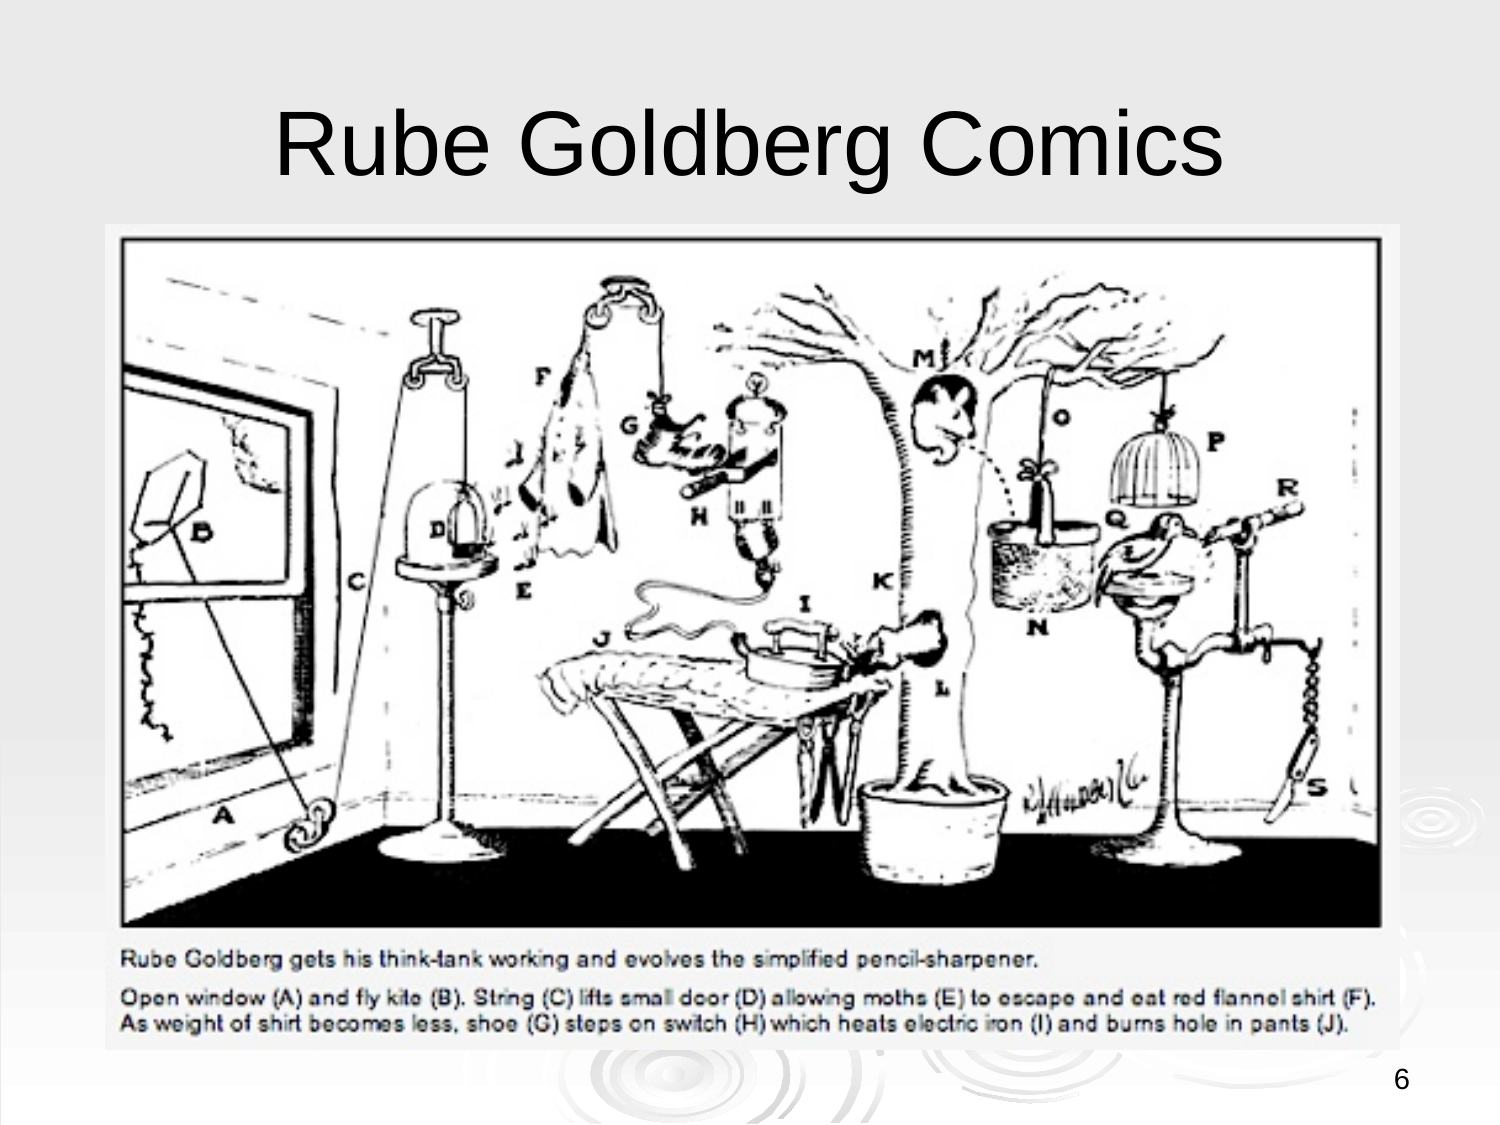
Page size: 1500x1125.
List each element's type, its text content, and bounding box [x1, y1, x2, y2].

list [105, 224, 1401, 1051]
slide_number 6 [1074, 1024, 1425, 1103]
title Rube Goldberg Comics [75, 45, 1425, 233]
